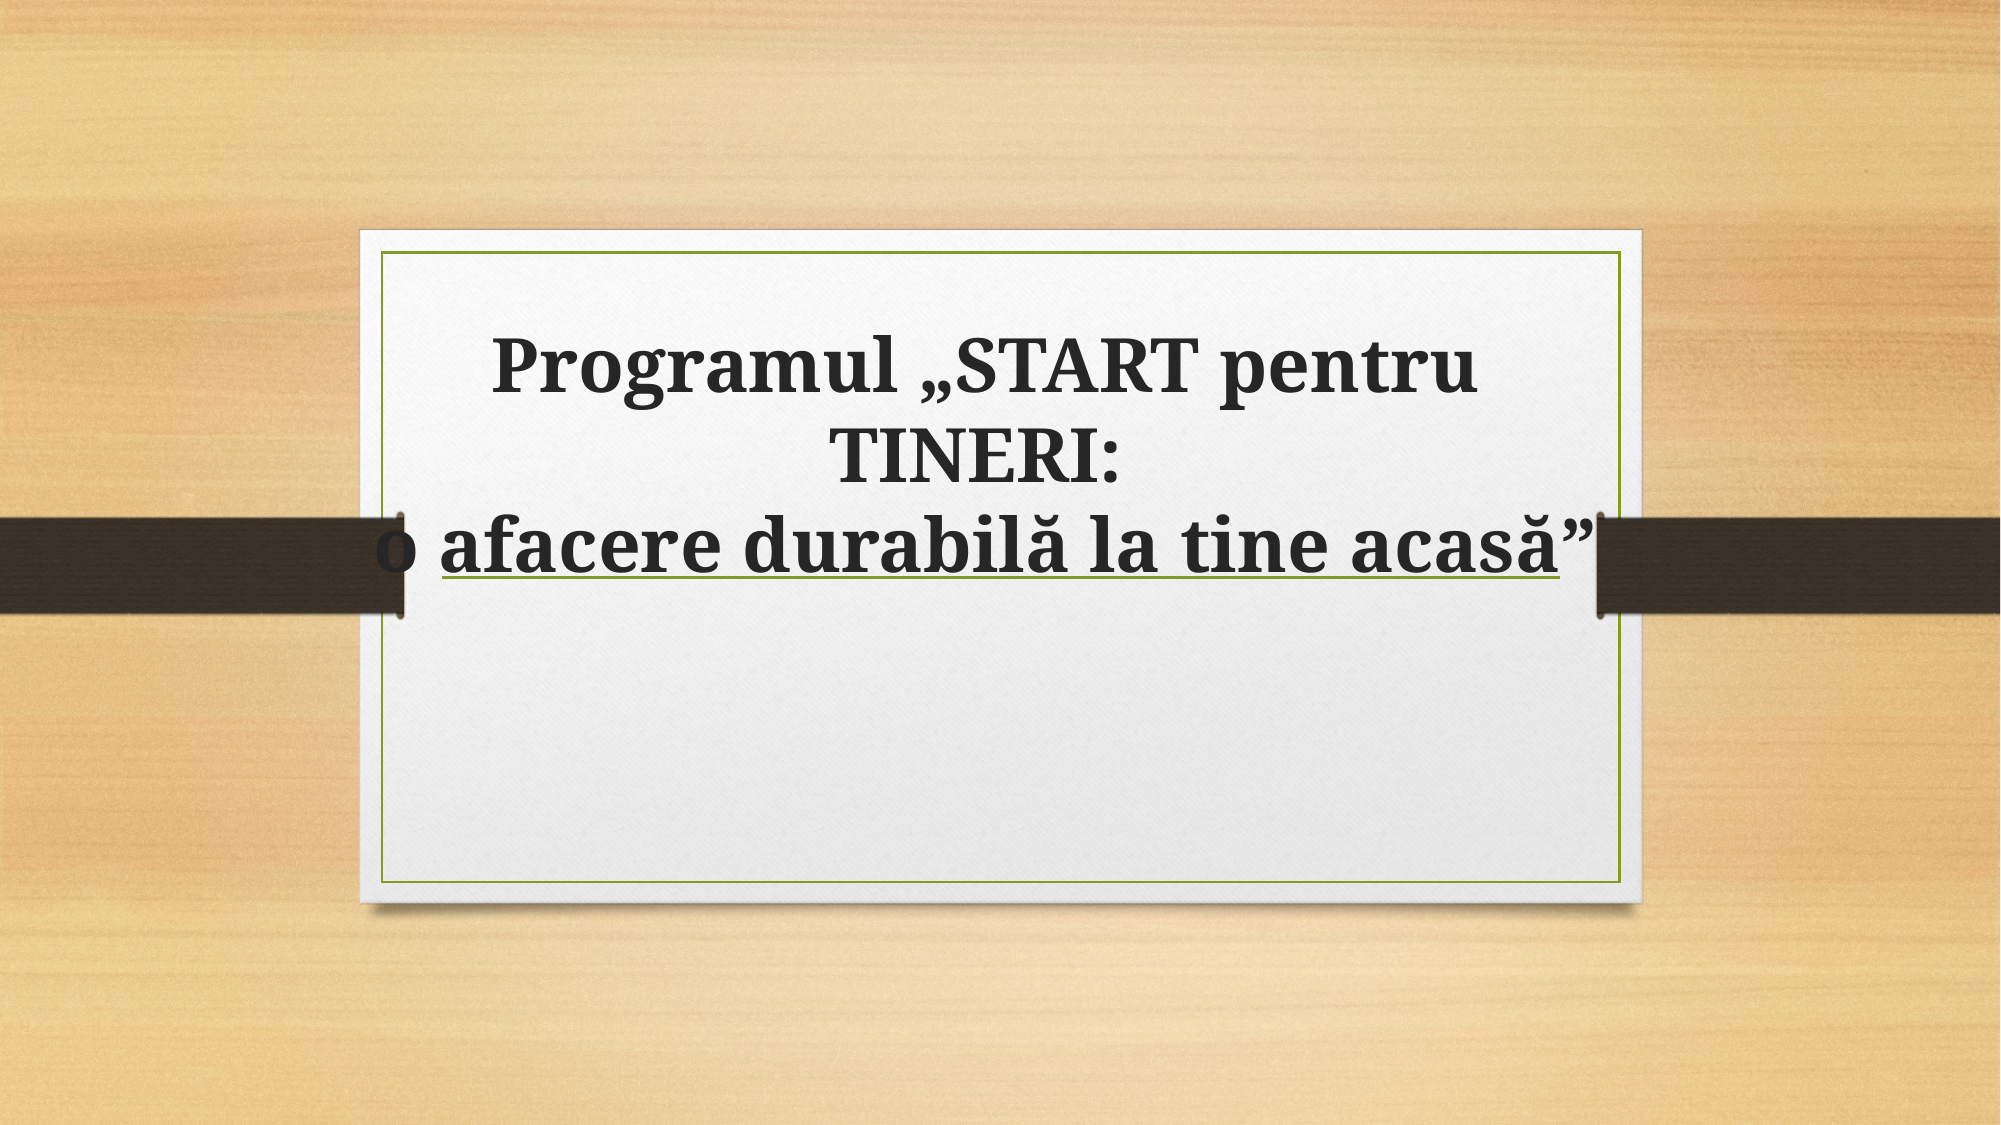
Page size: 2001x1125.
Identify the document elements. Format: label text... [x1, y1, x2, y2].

title Programul „START pentru TINERI: o afacere durabilă la tine acasă” [321, 361, 1650, 595]
picture [0, 0, 2001, 1125]
